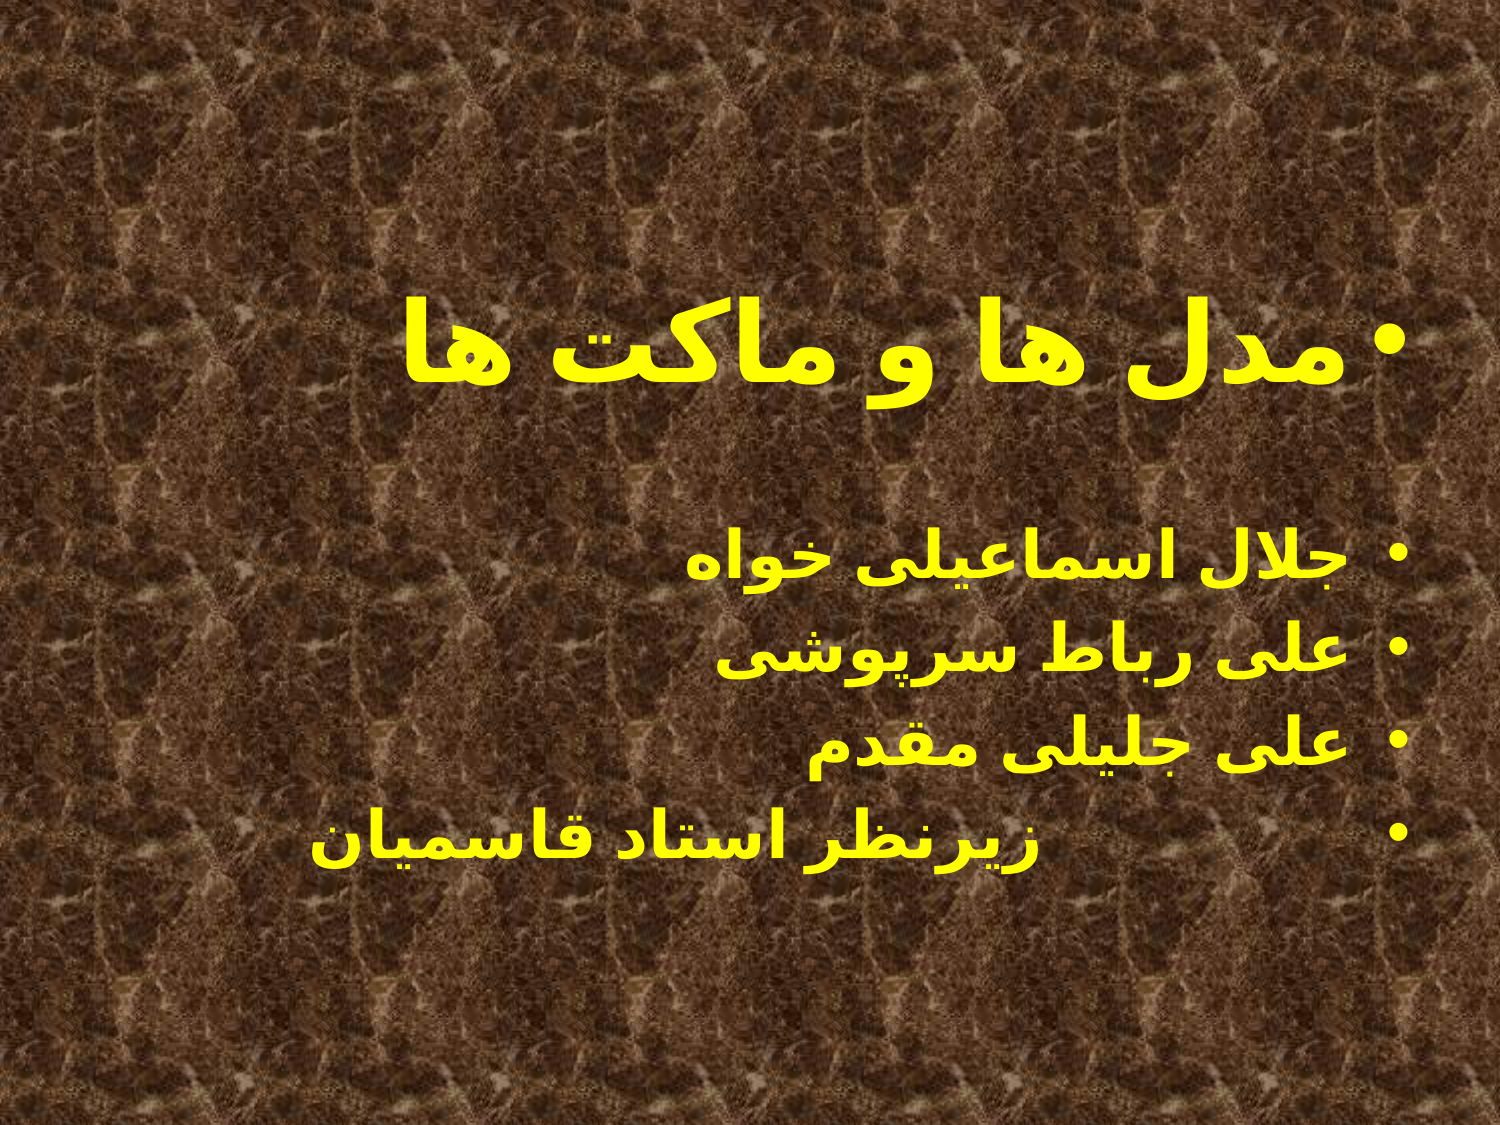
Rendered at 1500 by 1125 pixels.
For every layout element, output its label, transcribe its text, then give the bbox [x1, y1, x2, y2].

list مدل ها و ماکت ها جلال اسماعیلی خواه علی رباط سرپوشی علی جلیلی مقدم زیرنظر استاد قاسمیان [75, 262, 1425, 1005]
picture [0, 0, 1500, 1125]
